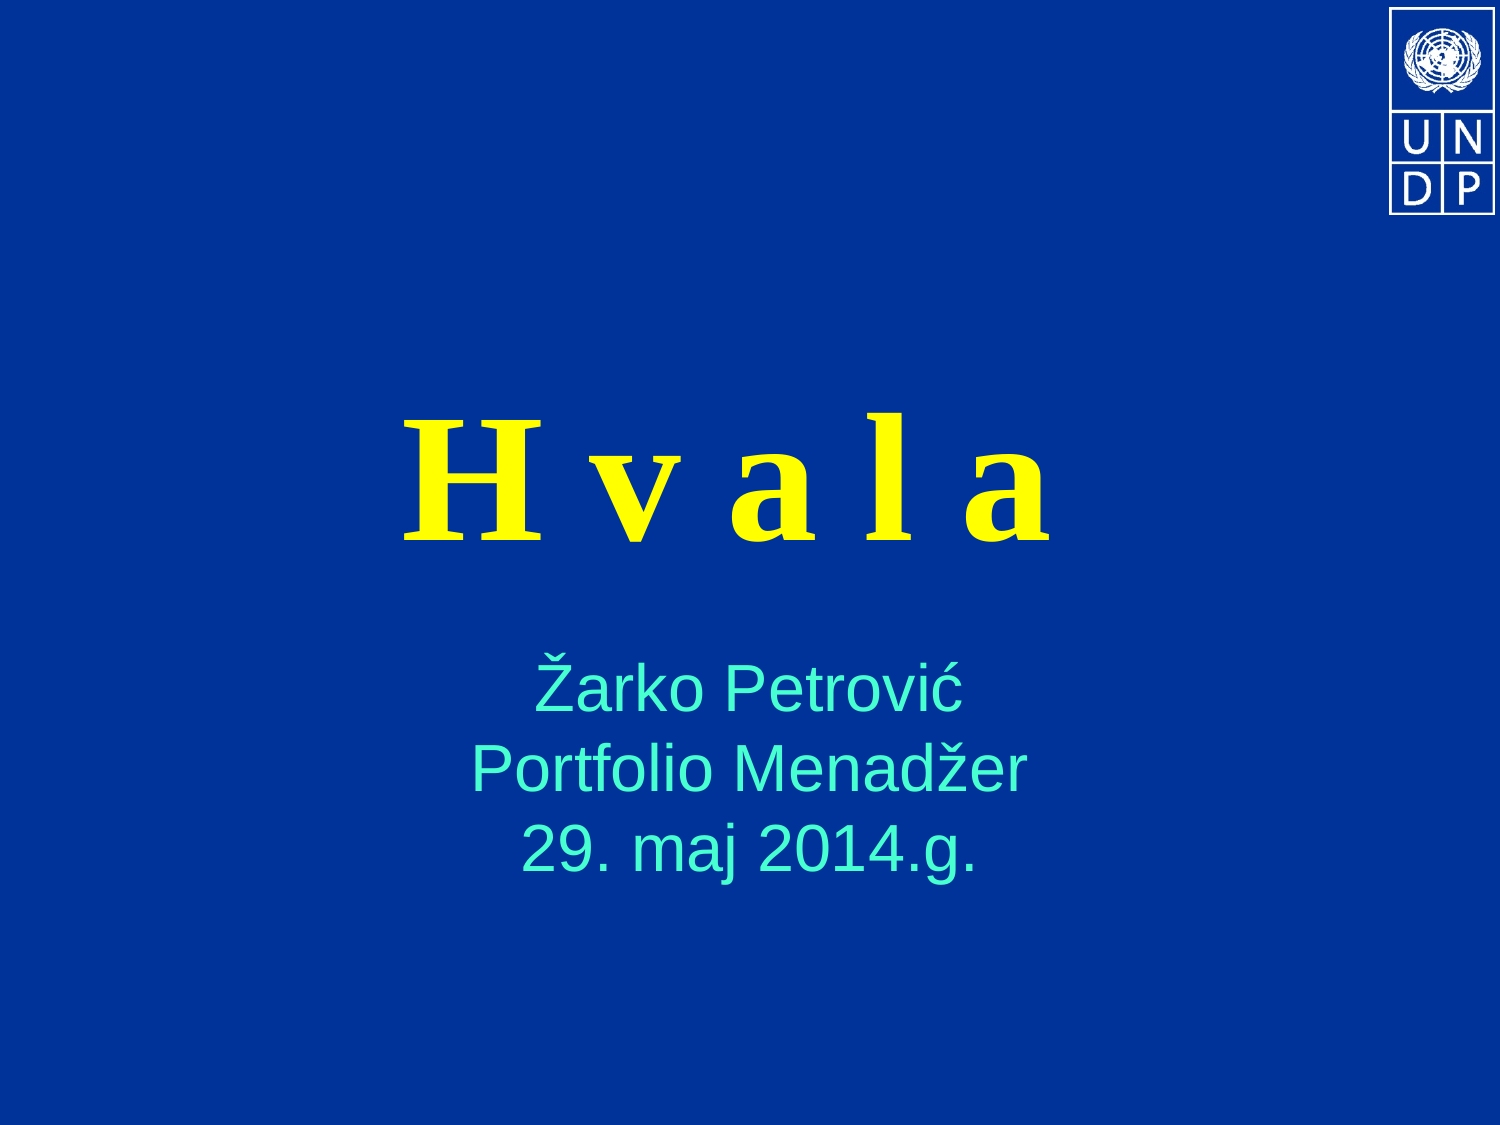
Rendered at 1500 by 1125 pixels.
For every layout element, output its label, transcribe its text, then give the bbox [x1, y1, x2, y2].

picture [1389, 7, 1495, 215]
title H v a l a [112, 349, 1388, 591]
subtitle Žarko Petrović Portfolio Menadžer 29. maj 2014.g. [225, 637, 1275, 925]
